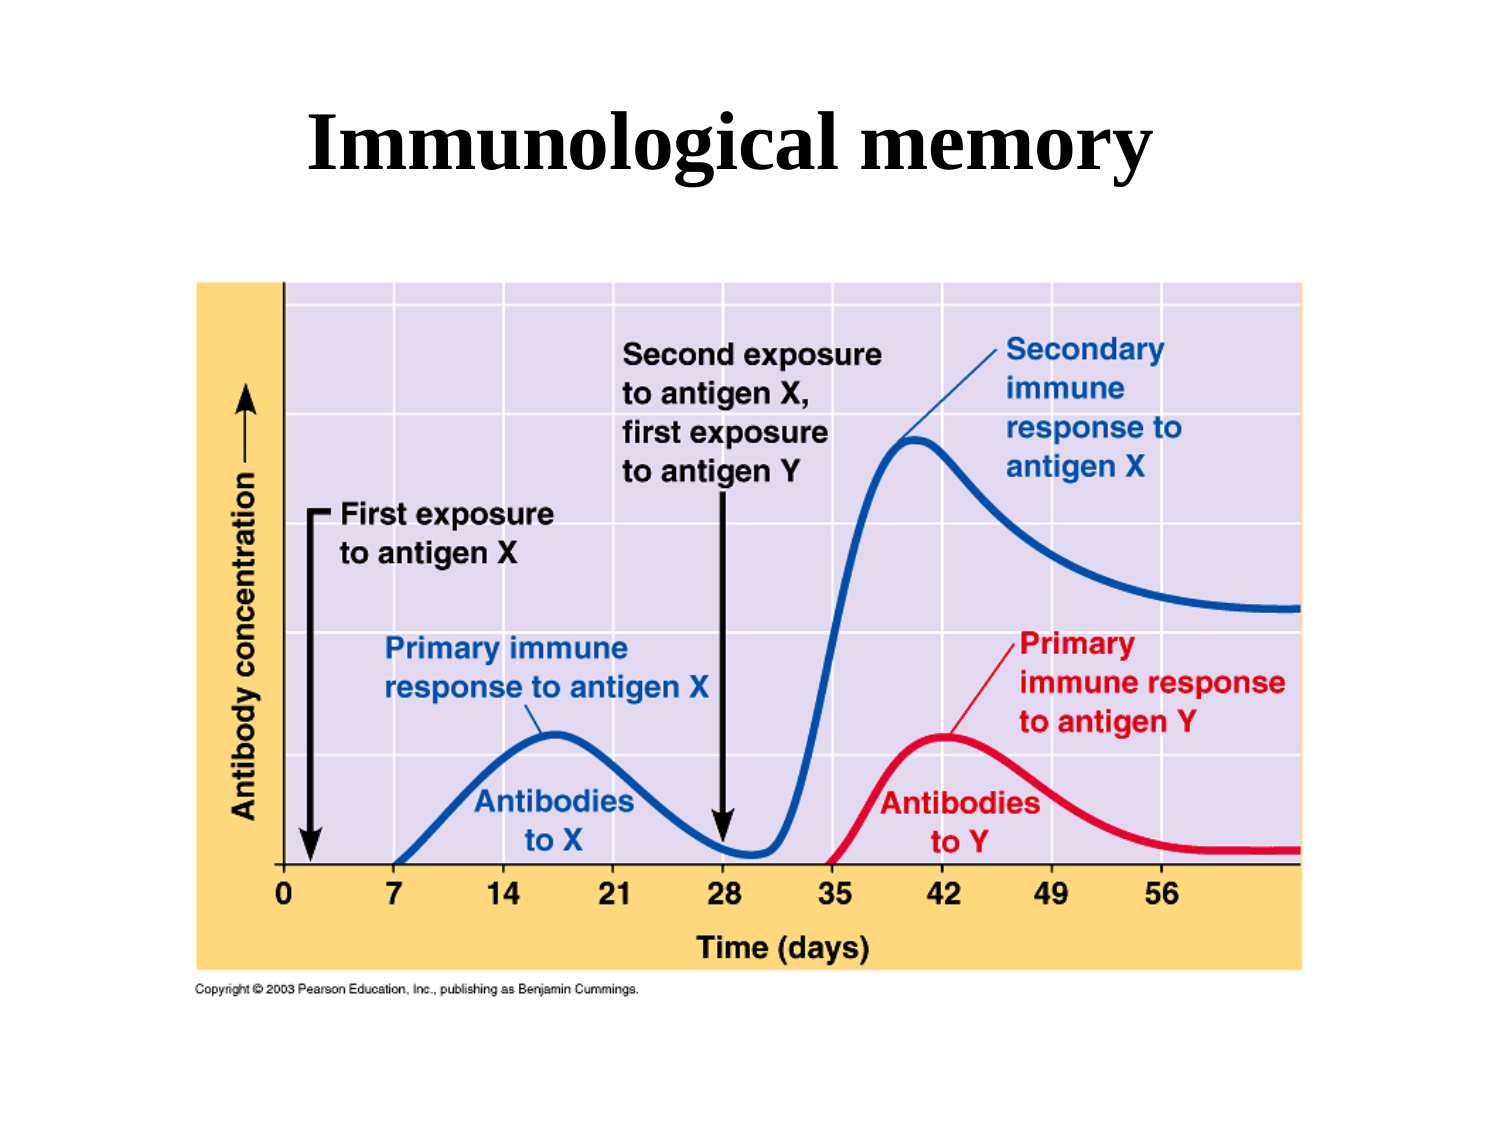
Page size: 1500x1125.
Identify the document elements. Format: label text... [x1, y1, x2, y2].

title Immunological memory [102, 36, 1398, 274]
text_box [184, 262, 1316, 1005]
